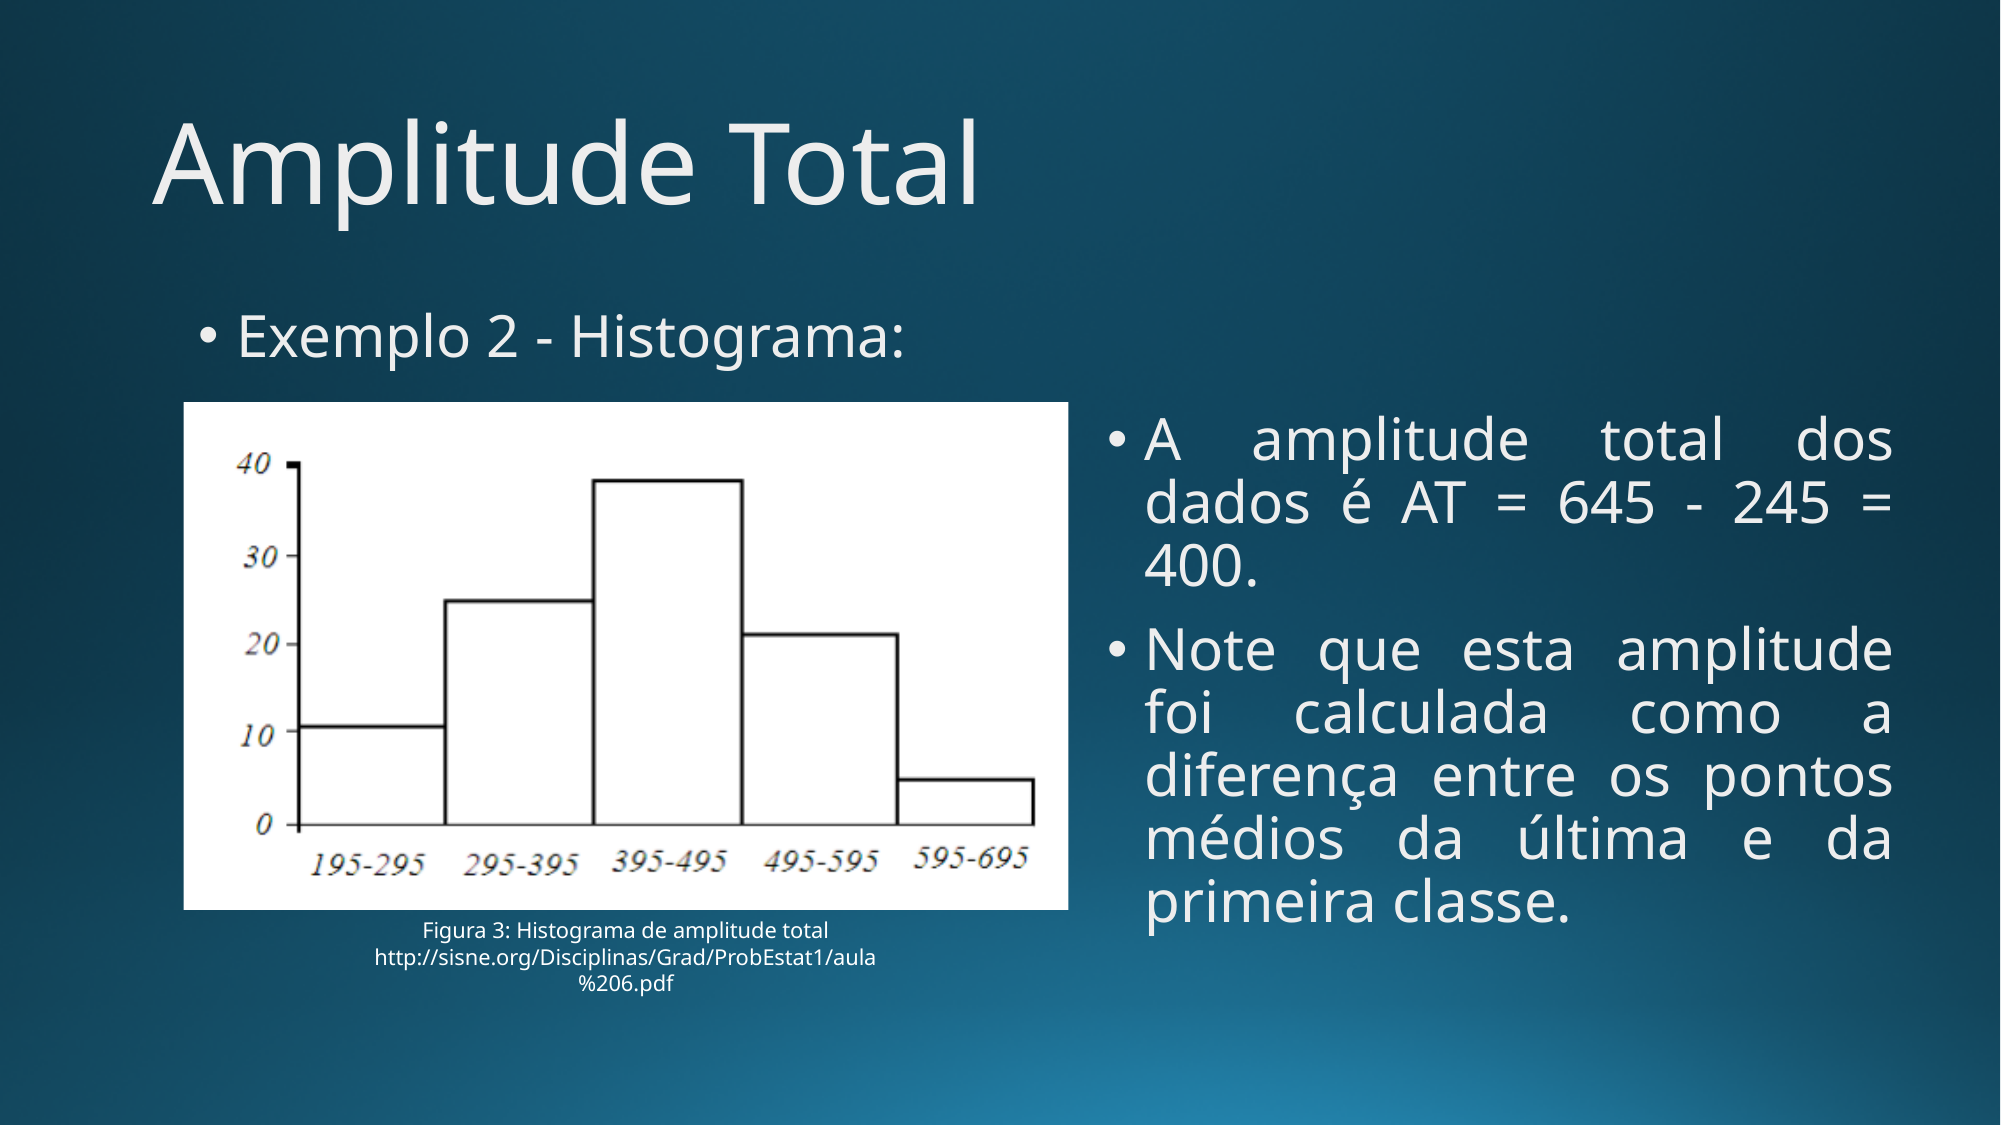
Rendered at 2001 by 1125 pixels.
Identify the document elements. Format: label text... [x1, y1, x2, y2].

text_box Exemplo 2 - Histograma: [183, 918, 1069, 1013]
picture [0, 0, 2001, 1125]
text_box A amplitude total dos dados é AT = 645 - 245 = 400. Note que esta amplitude foi calculada como a diferença entre os pontos médios da última e da primeira classe. [1092, 402, 1910, 910]
text_box Exemplo 2 - Histograma: [183, 299, 1069, 402]
text_box Figura 3: Histograma de amplitude total http://sisne.org/Disciplinas/Grad/ProbEstat1/aula%206.pdf [349, 919, 903, 977]
text_box Amplitude Total [137, 59, 1863, 278]
